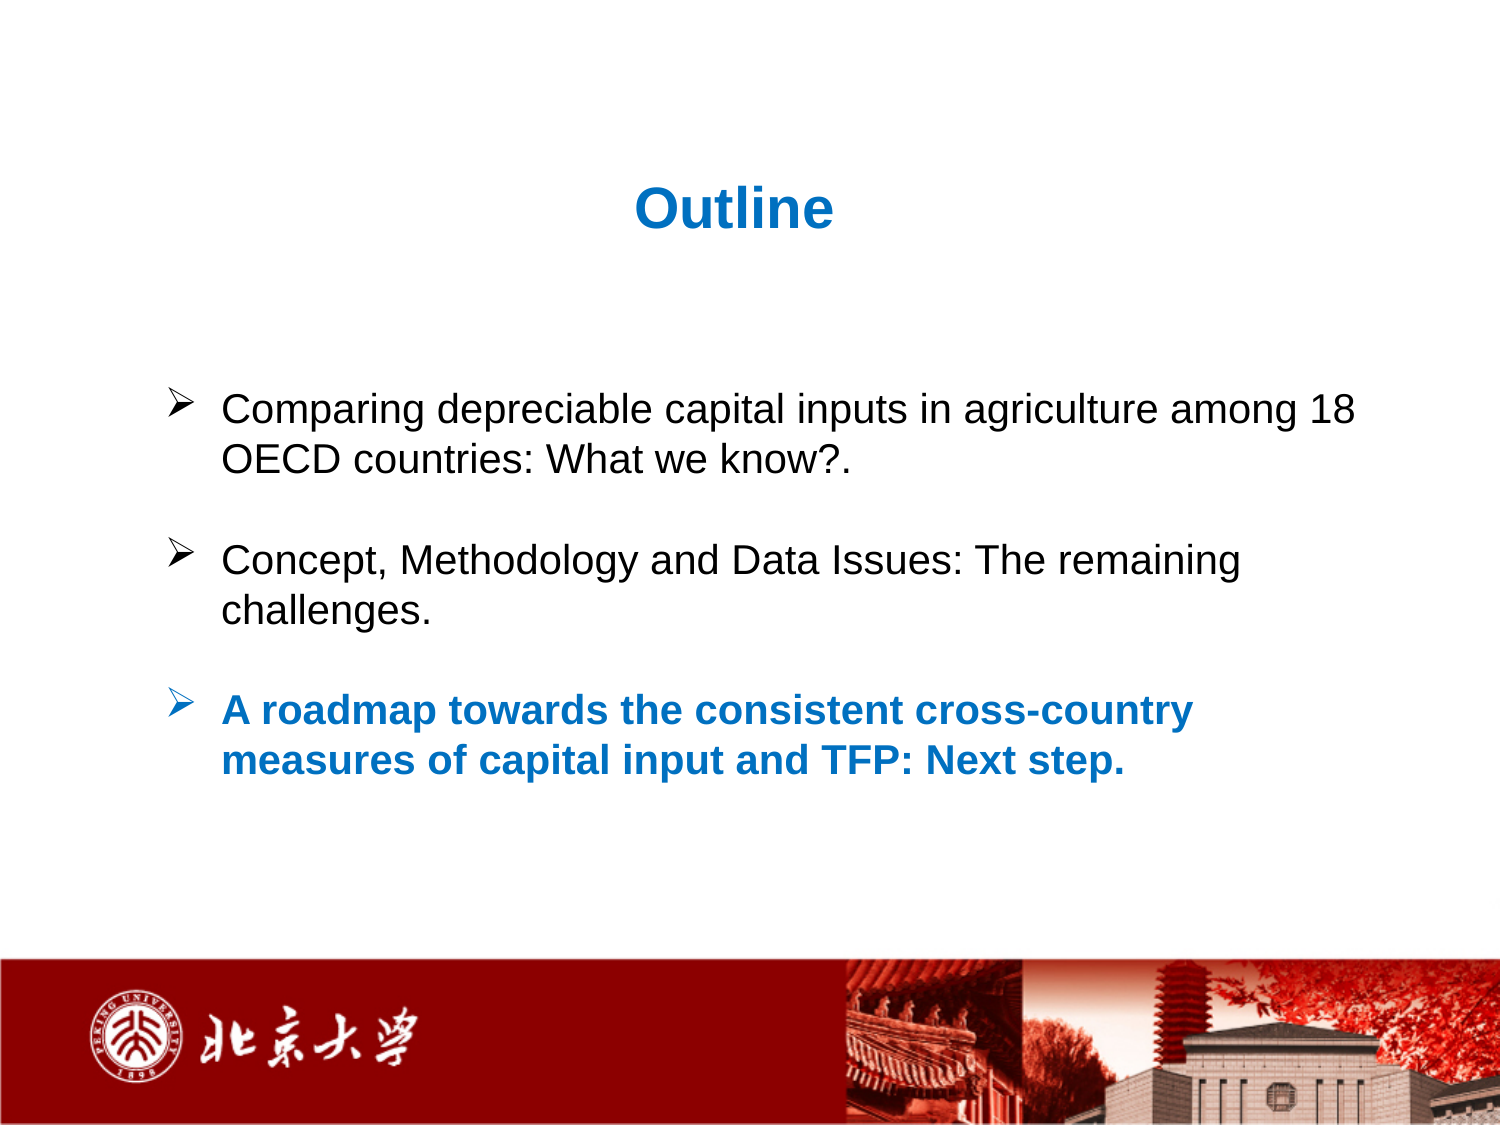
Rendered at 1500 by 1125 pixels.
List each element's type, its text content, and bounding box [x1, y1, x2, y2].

text_box Comparing depreciable capital inputs in agriculture among 18 OECD countries: What we know?. Concept, Methodology and Data Issues: The remaining challenges. A roadmap towards the consistent cross-country measures of capital input and TFP: Next step. [150, 324, 1400, 840]
text_box Outline [49, 170, 1419, 286]
picture [0, 0, 1500, 1125]
